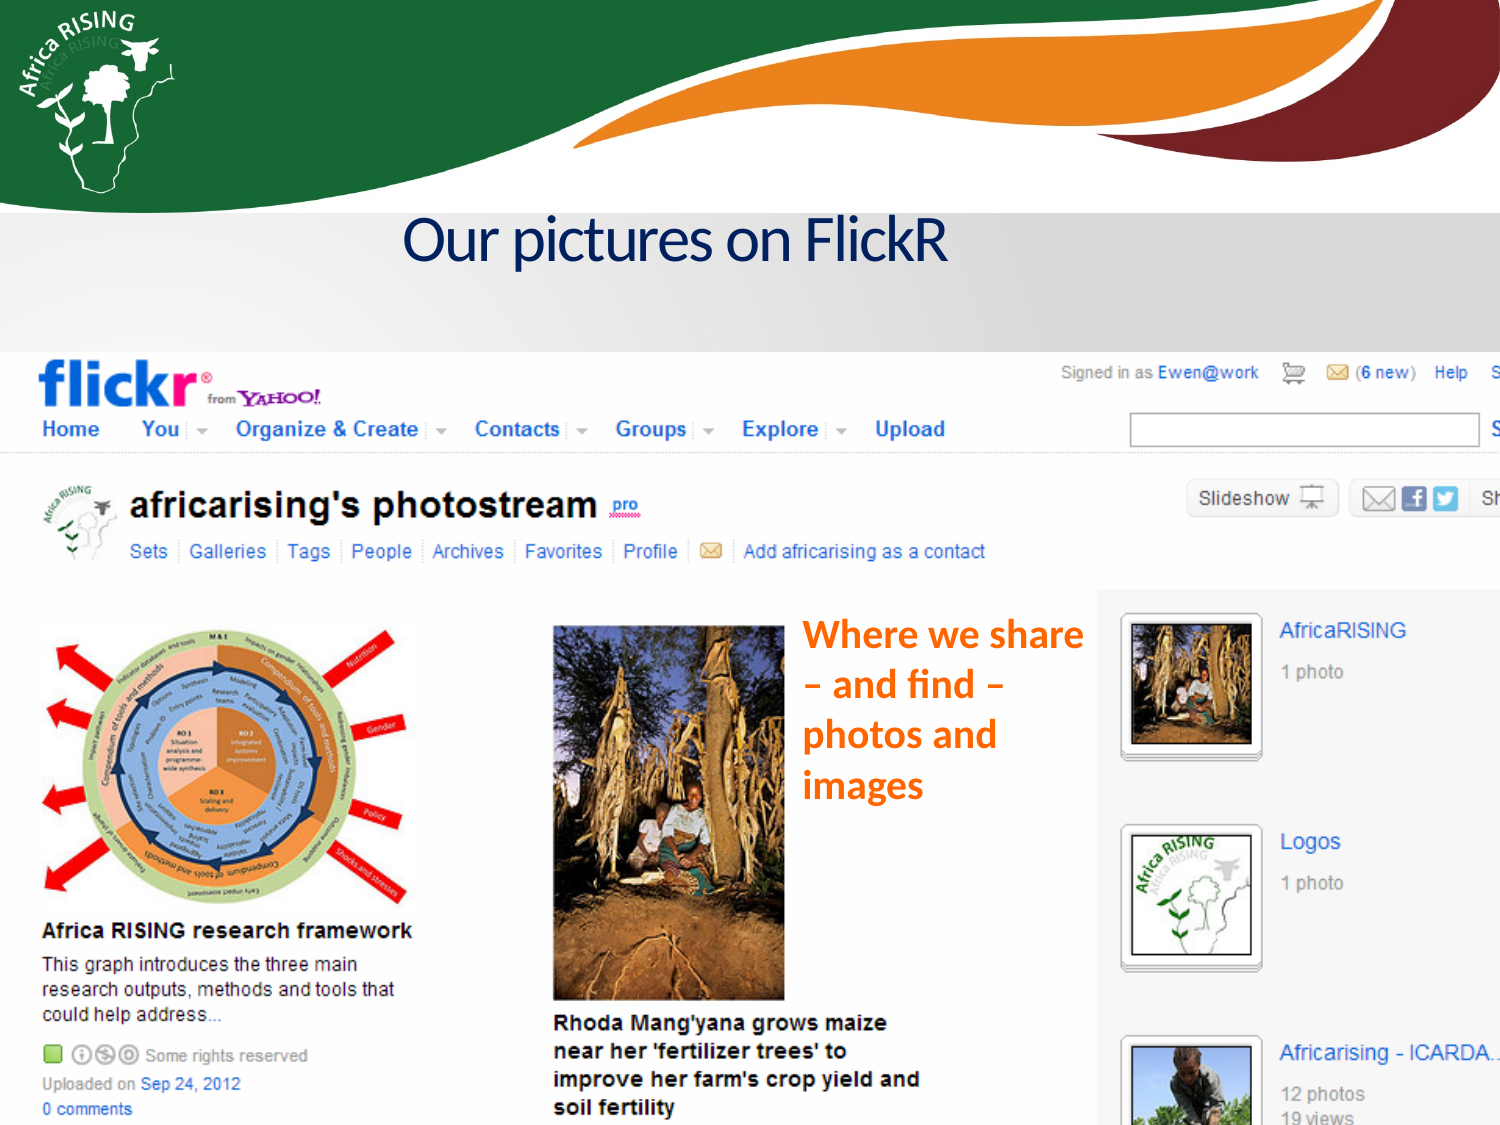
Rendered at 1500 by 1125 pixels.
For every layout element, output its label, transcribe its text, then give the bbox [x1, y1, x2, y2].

picture [0, 352, 1500, 1125]
picture [0, 0, 1500, 213]
title Our pictures on FlickR [387, 187, 1088, 345]
